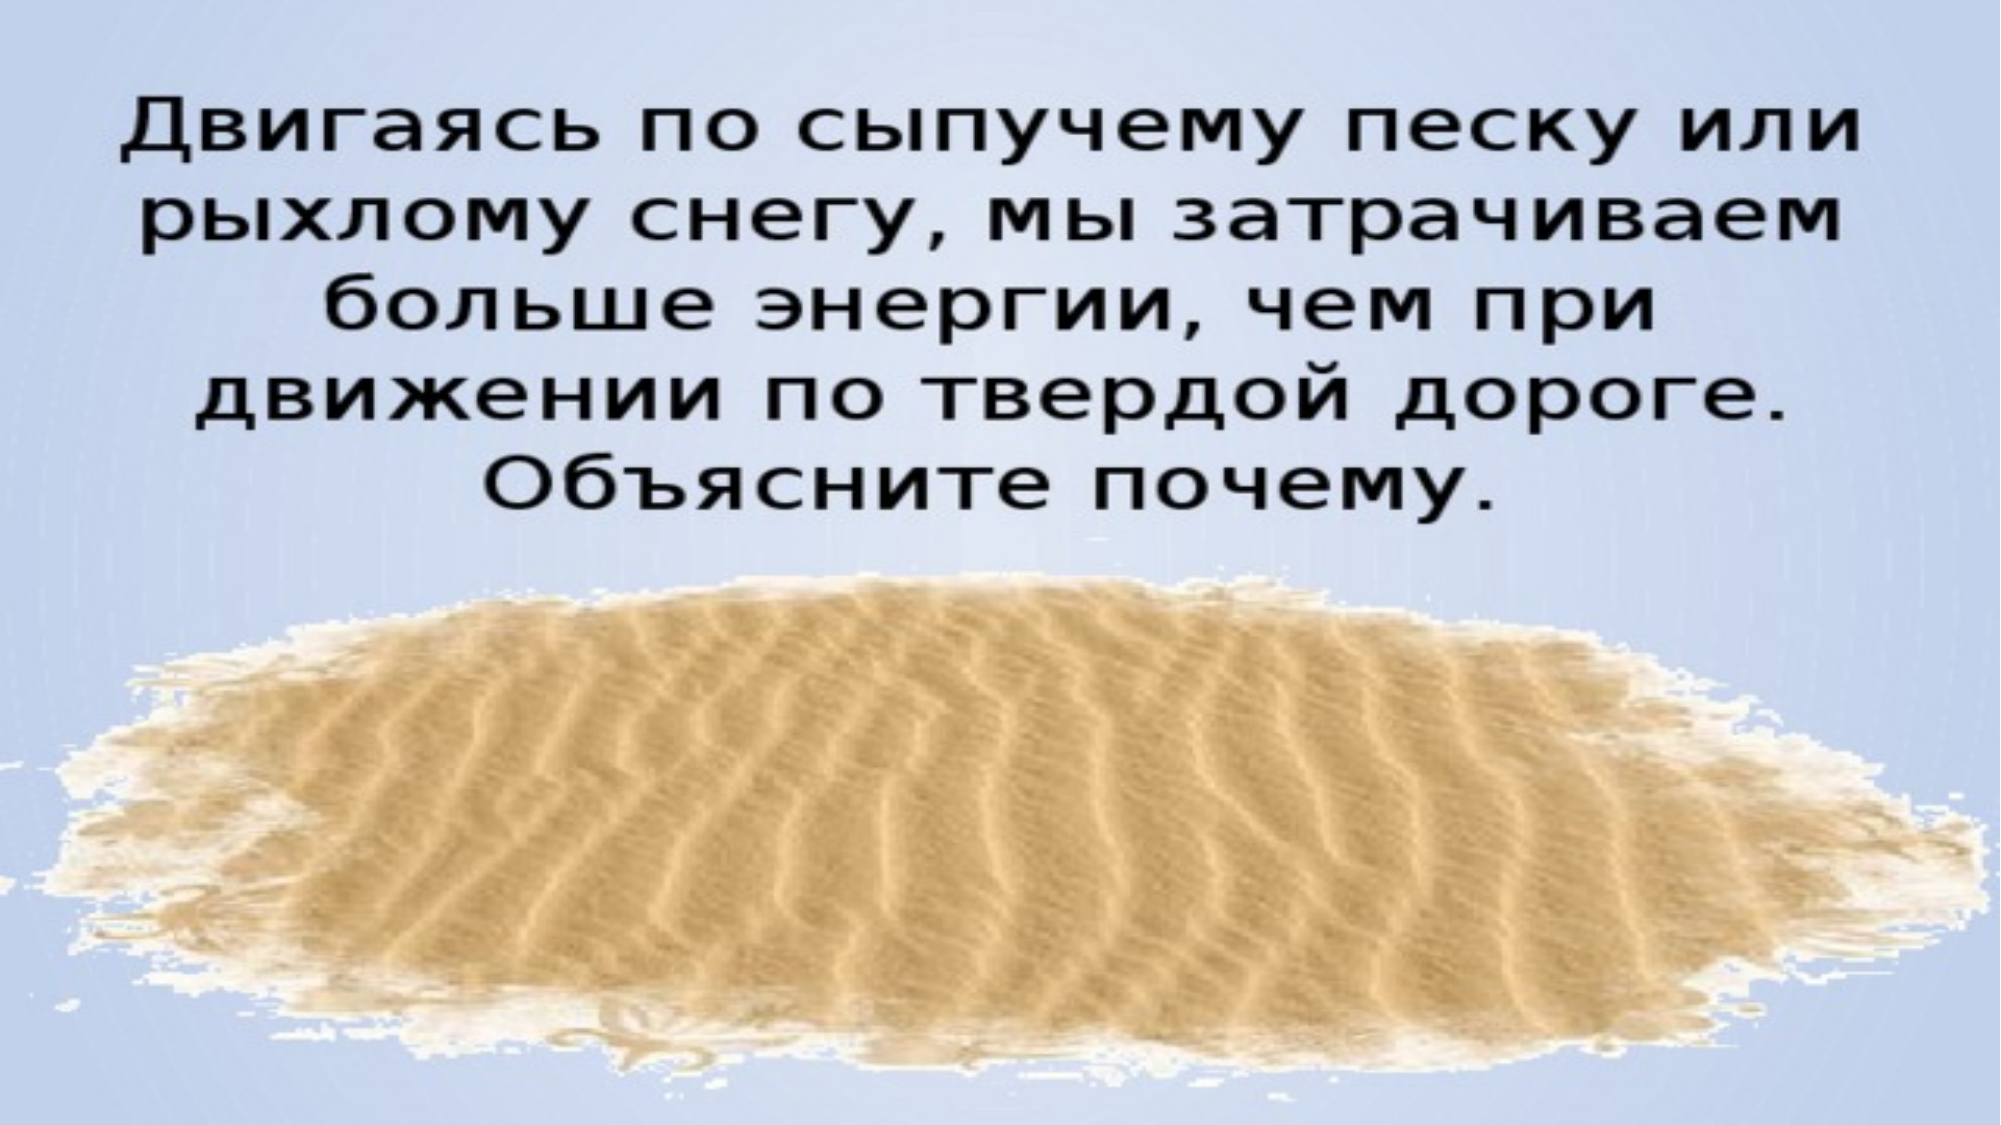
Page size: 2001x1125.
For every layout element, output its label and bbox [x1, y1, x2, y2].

list [0, 0, 2000, 1125]
